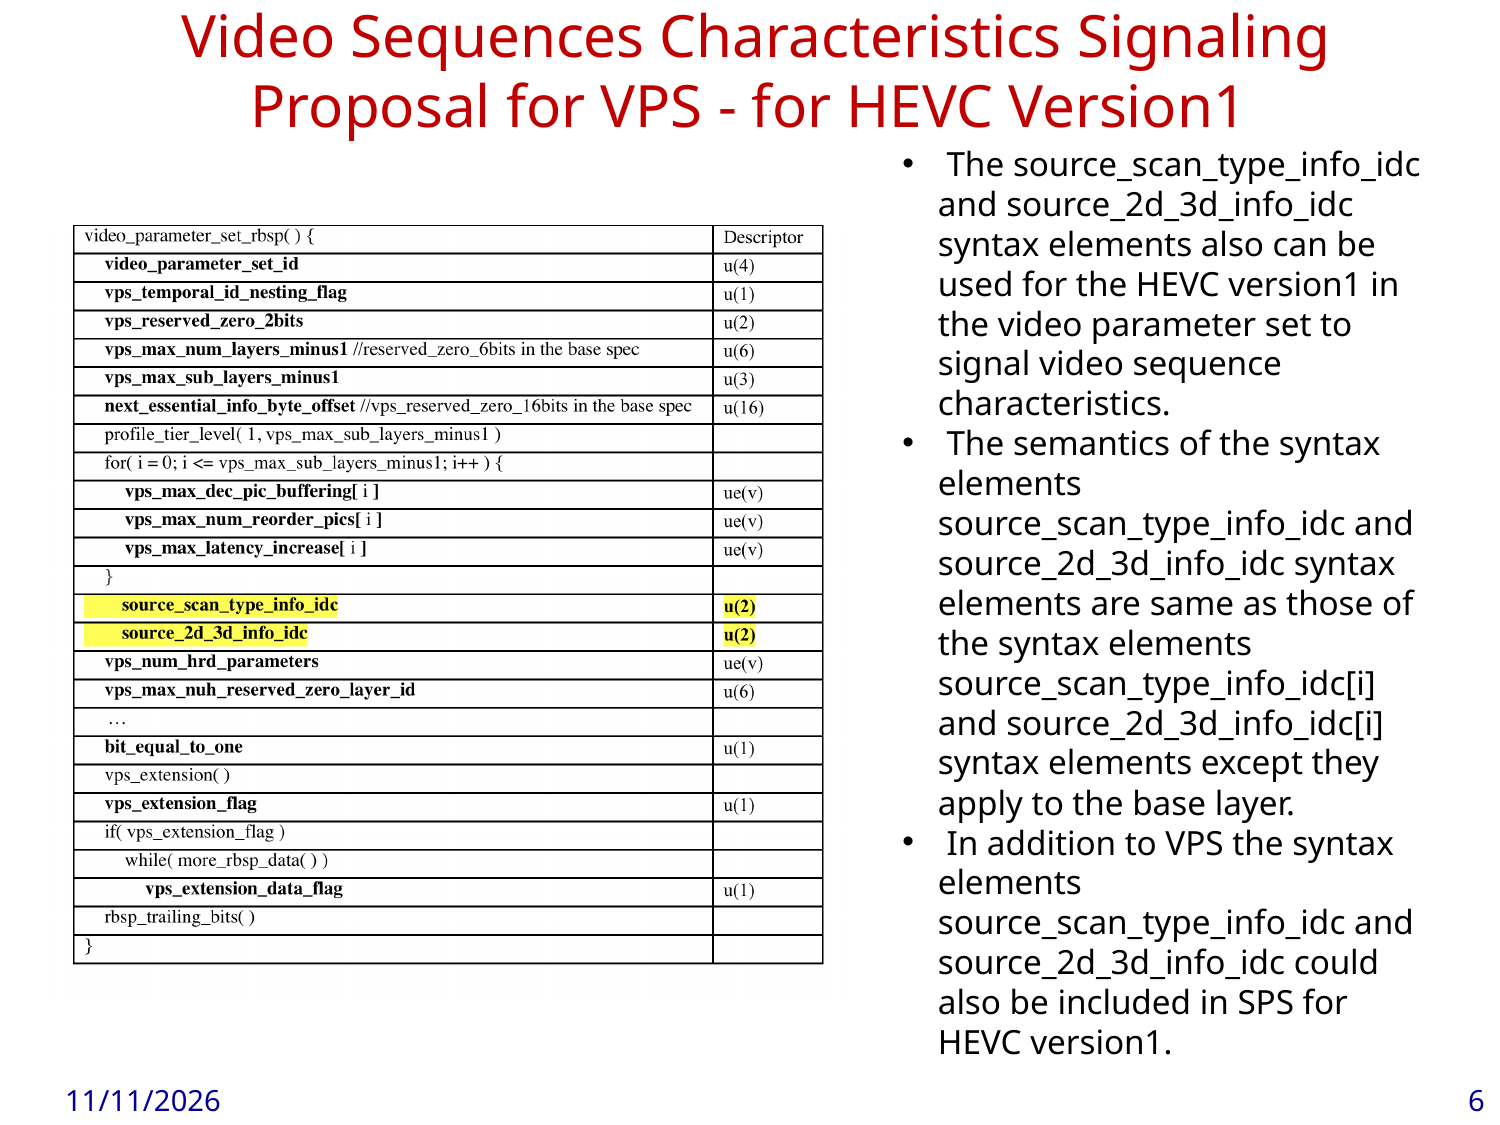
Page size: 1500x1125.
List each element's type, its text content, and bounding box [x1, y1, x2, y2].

picture [49, 224, 847, 1001]
text_box The source_scan_type_info_idc and source_2d_3d_info_idc syntax elements also can be used for the HEVC version1 in the video parameter set to signal video sequence characteristics. The semantics of the syntax elements source_scan_type_info_idc and source_2d_3d_info_idc syntax elements are same as those of the syntax elements source_scan_type_info_idc[i] and source_2d_3d_info_idc[i] syntax elements except they apply to the base layer. In addition to VPS the syntax elements source_scan_type_info_idc and source_2d_3d_info_idc could also be included in SPS for HEVC version1. [887, 135, 1438, 1095]
title Video Sequences Characteristics Signaling Proposal for VPS - for HEVC Version1 [49, 0, 1463, 148]
slide_number 6 [1224, 1074, 1500, 1125]
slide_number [49, 1074, 363, 1125]
